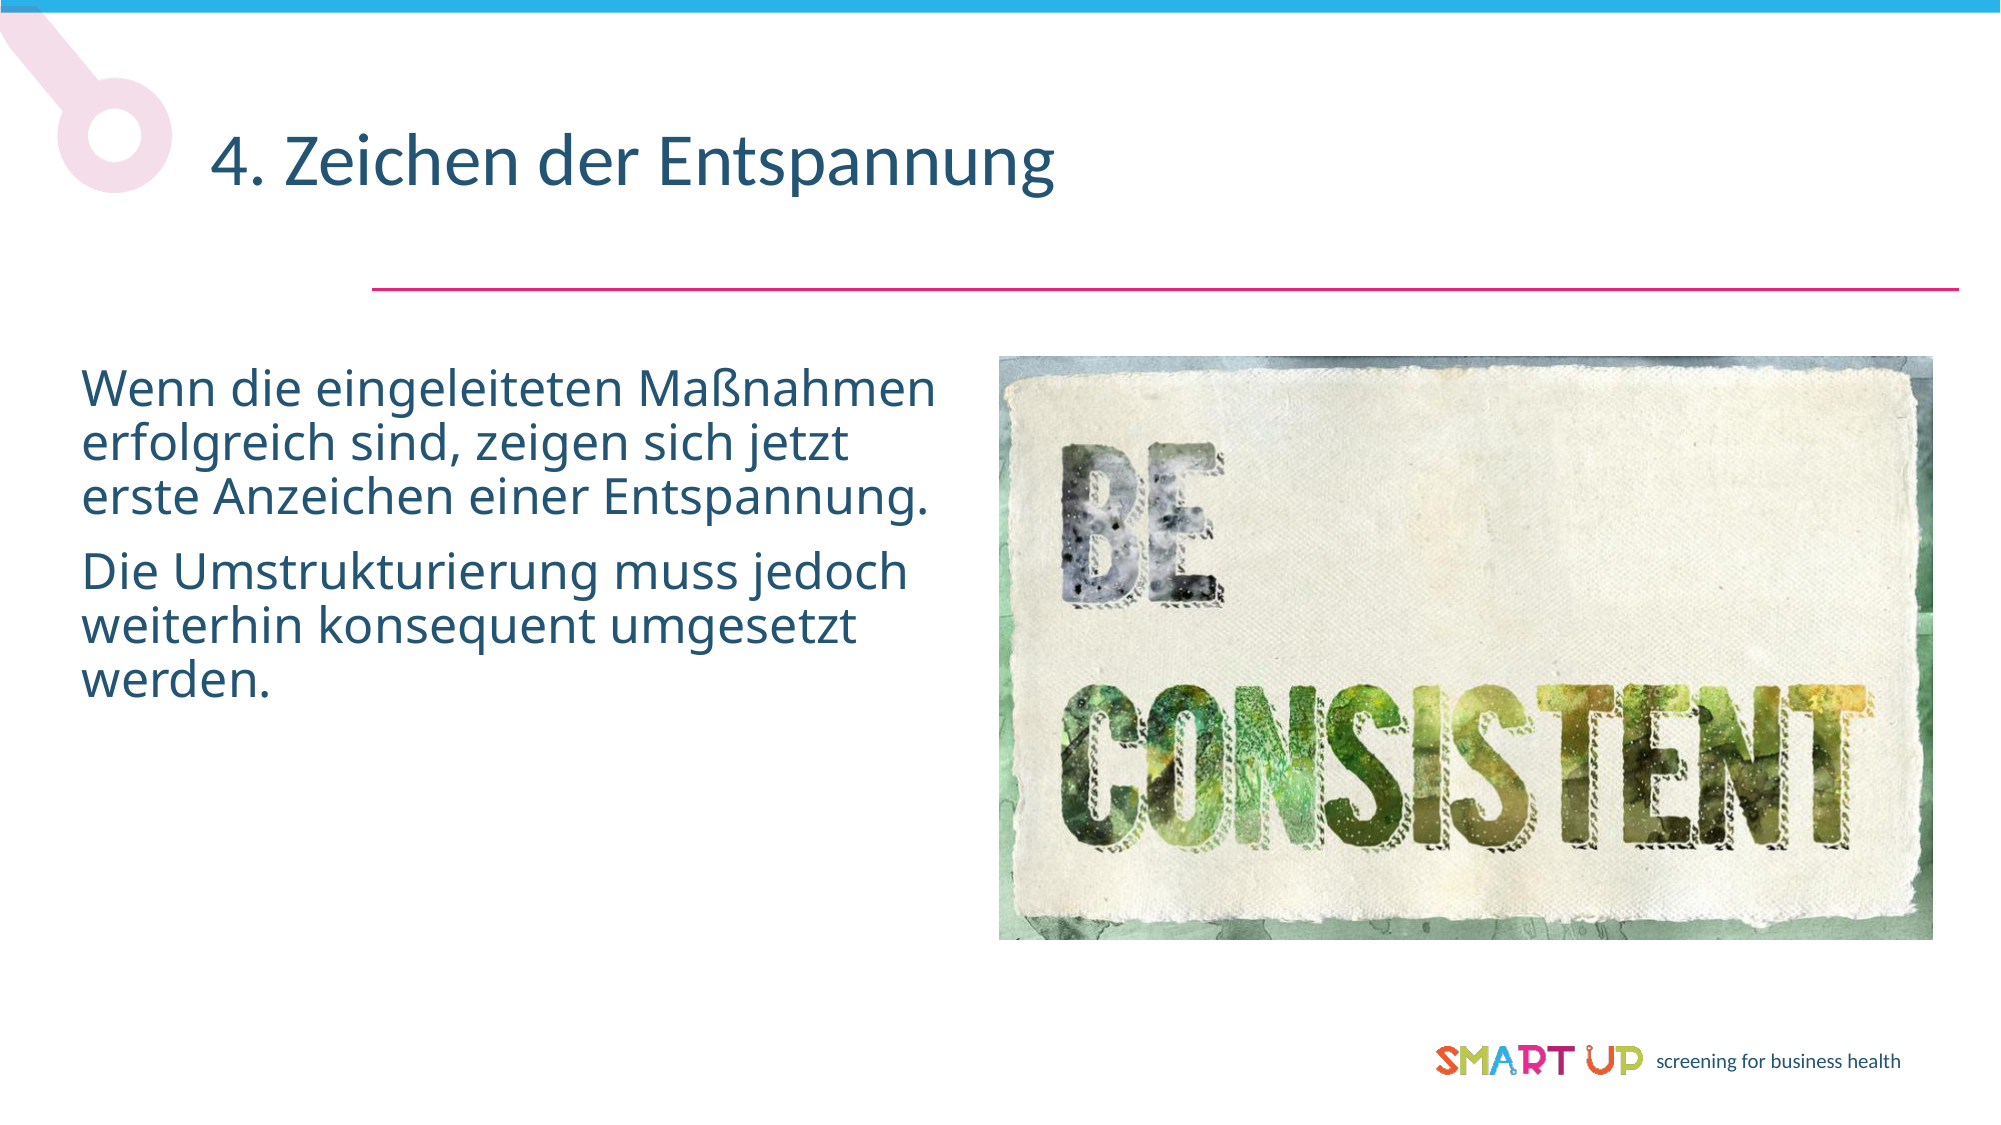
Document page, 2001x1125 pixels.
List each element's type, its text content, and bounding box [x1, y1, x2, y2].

list 4. Zeichen der Entspannung [195, 112, 1648, 228]
list Wenn die eingeleiteten Maßnahmen erfolgreich sind, zeigen sich jetzt erste Anzeichen einer Entspannung. Die Umstrukturierung muss jedoch weiterhin konsequent umgesetzt werden. [66, 355, 956, 1008]
picture [999, 356, 1933, 940]
picture [1436, 1045, 1643, 1078]
picture [0, 6, 224, 218]
